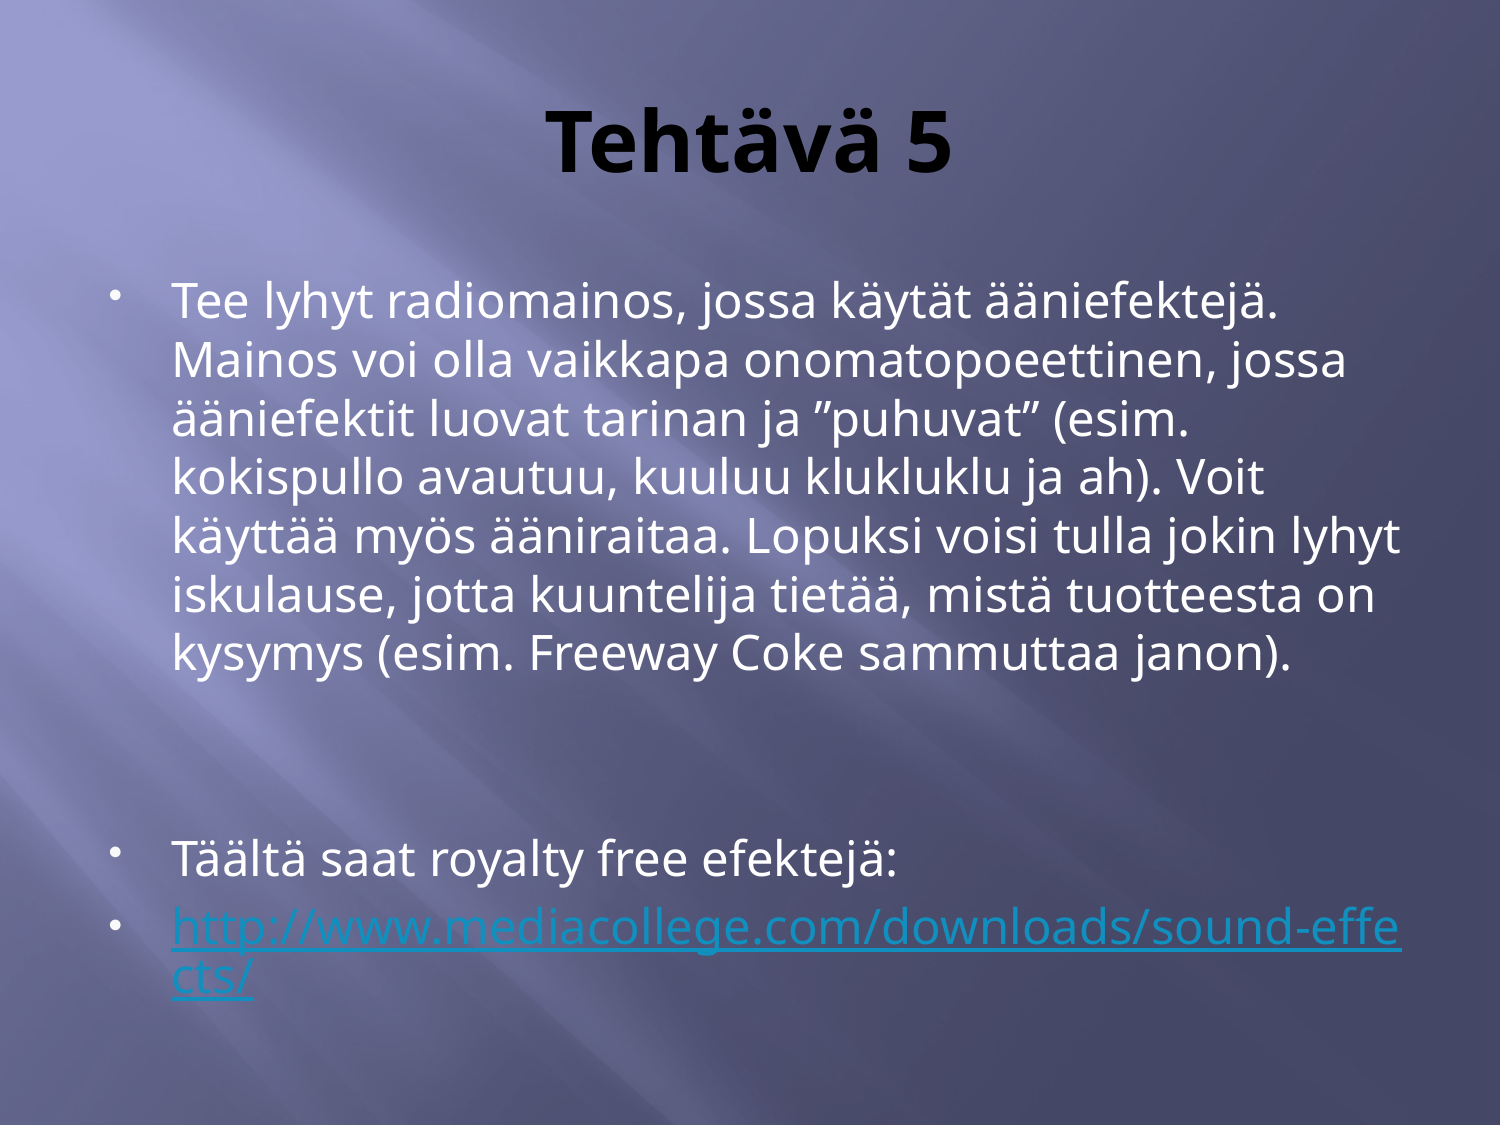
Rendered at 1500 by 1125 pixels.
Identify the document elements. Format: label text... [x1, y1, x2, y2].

list Tee lyhyt radiomainos, jossa käytät ääniefektejä. Mainos voi olla vaikkapa onomatopoeettinen, jossa ääniefektit luovat tarinan ja ”puhuvat” (esim. kokispullo avautuu, kuuluu klukluklu ja ah). Voit käyttää myös ääniraitaa. Lopuksi voisi tulla jokin lyhyt iskulause, jotta kuuntelija tietää, mistä tuotteesta on kysymys (esim. Freeway Coke sammuttaa janon). Täältä saat royalty free efektejä: http://www.mediacollege.com/downloads/sound-effects/ [75, 262, 1425, 1035]
title Tehtävä 5 [75, 45, 1425, 233]
